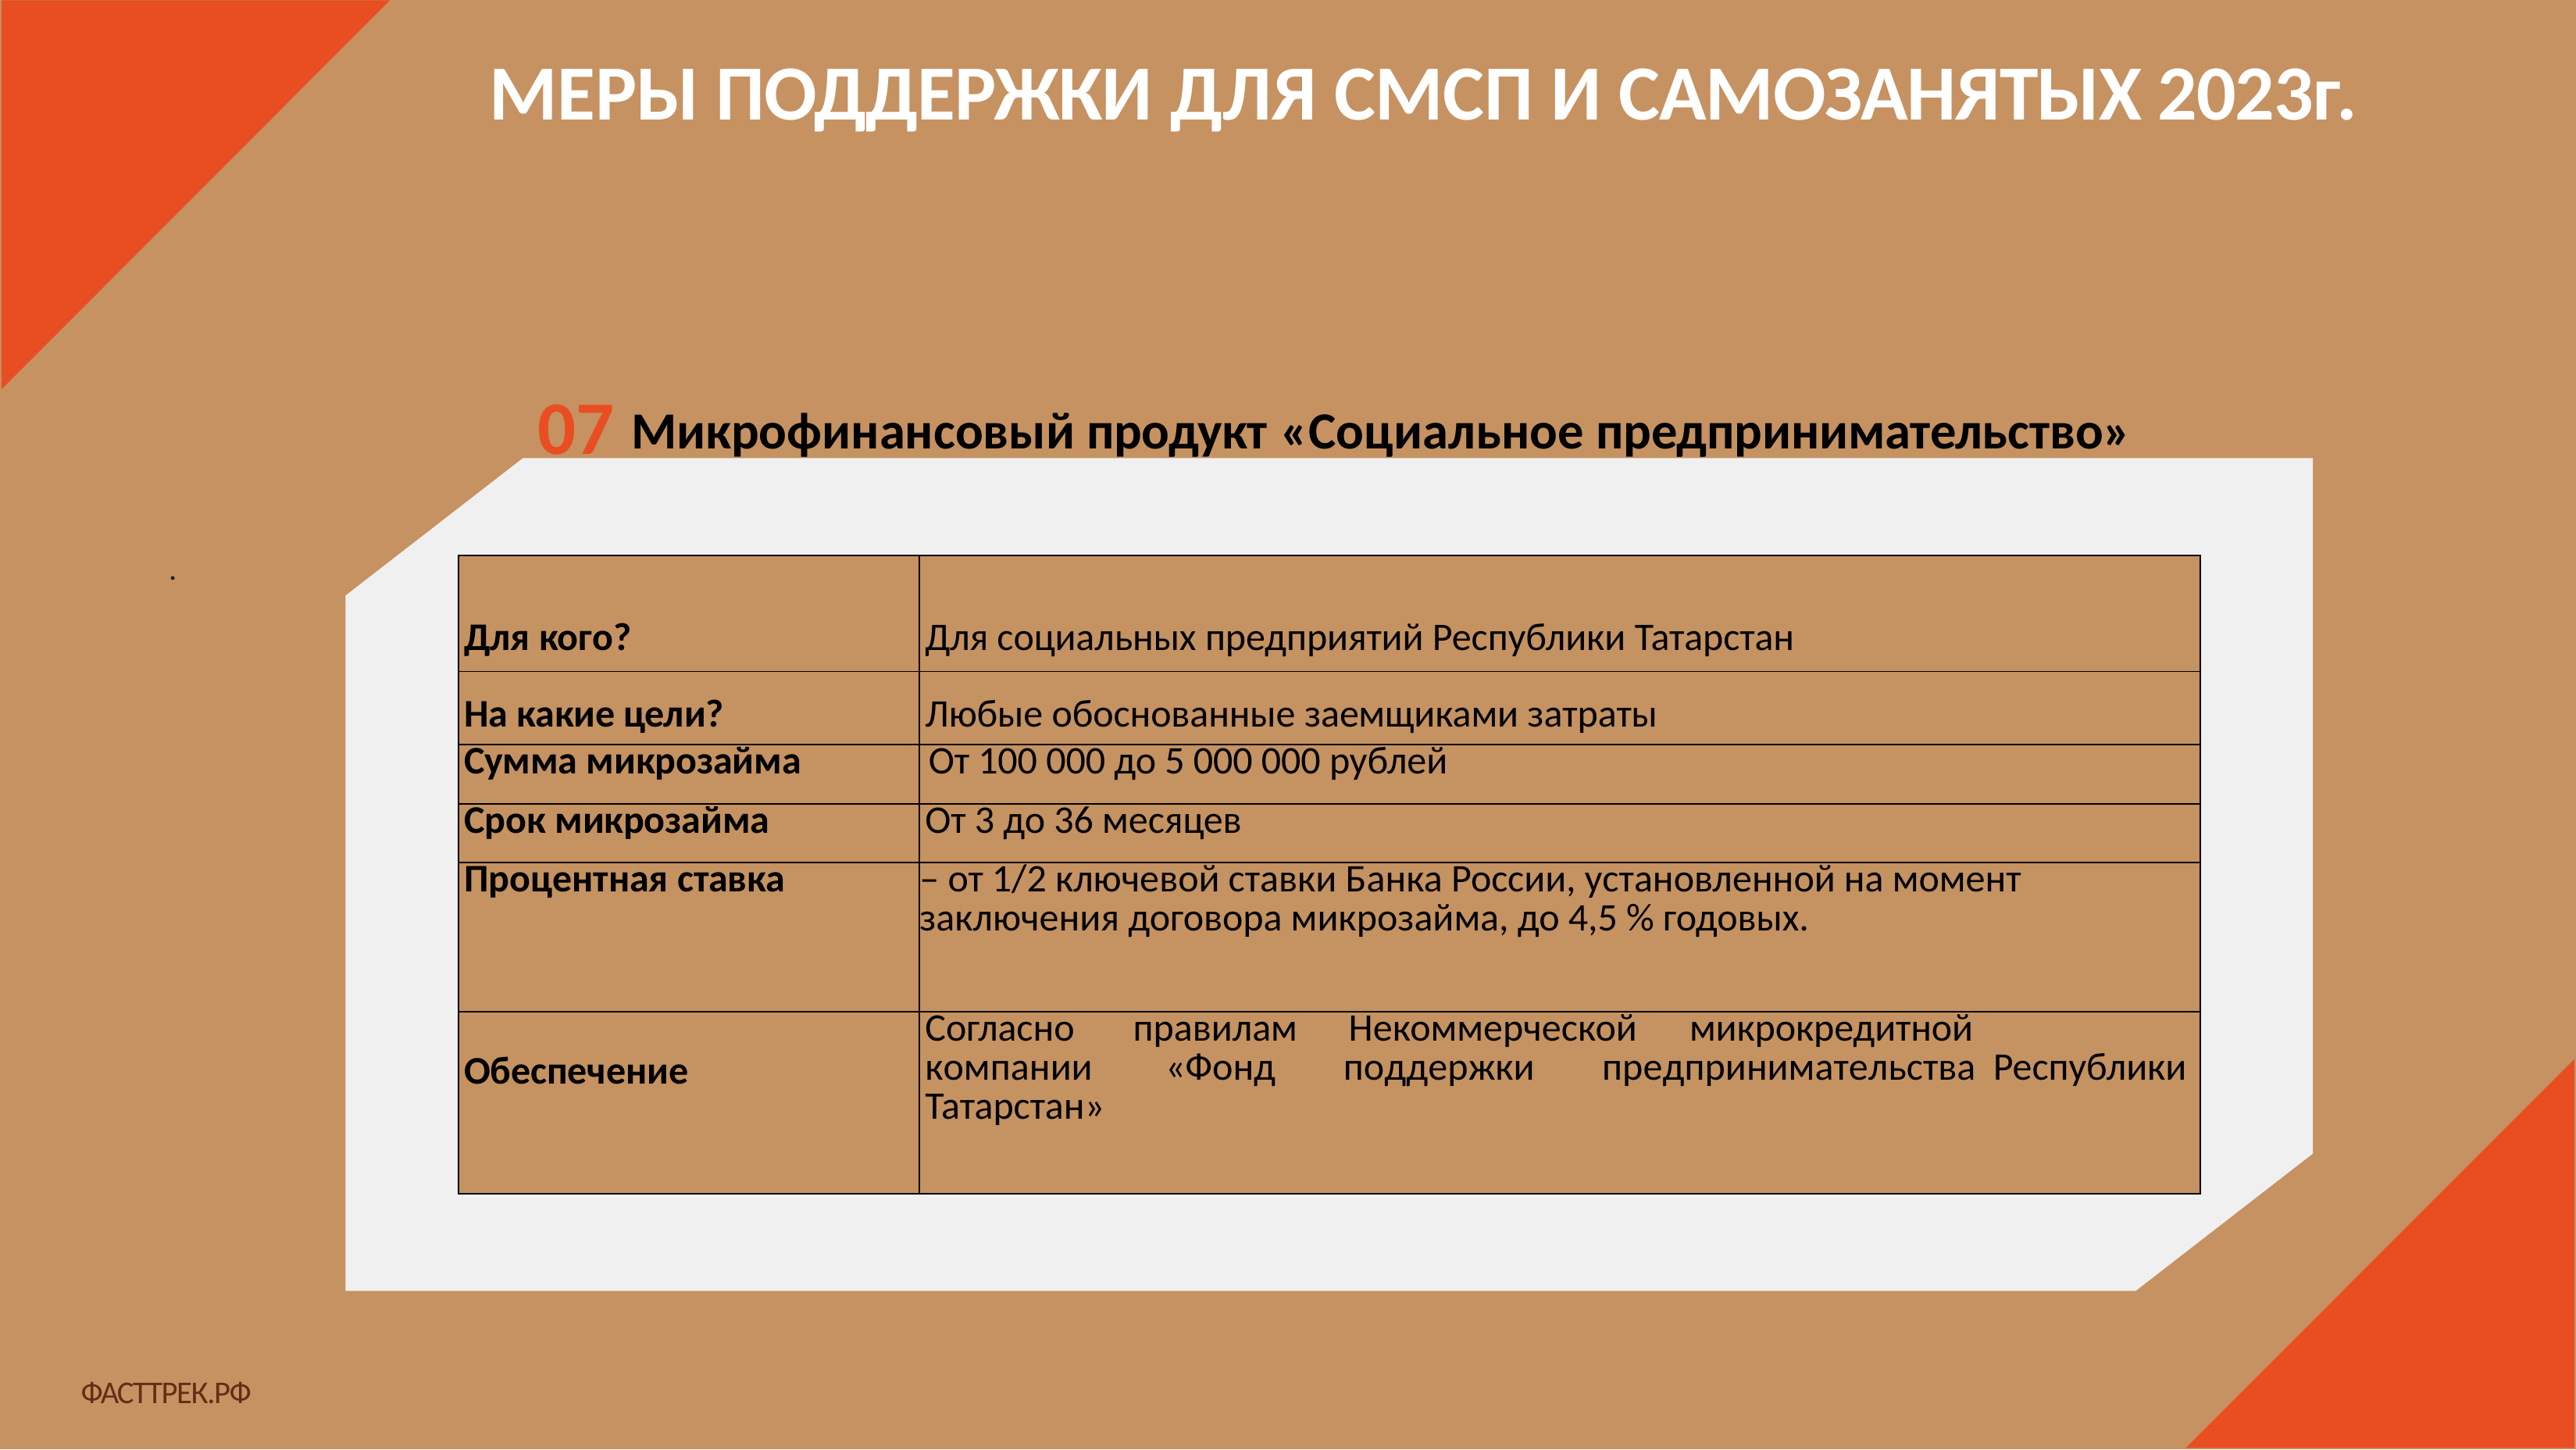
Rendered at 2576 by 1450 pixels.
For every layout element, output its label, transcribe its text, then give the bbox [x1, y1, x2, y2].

table_cell Сумма микрозайма [459, 745, 919, 803]
table_cell Любые обоснованные заемщиками затраты [920, 672, 2200, 744]
table_cell Процентная ставка [459, 863, 919, 1011]
text_box ФАСТТРЕК.РФ [79, 1378, 255, 1410]
table_header Для социальных предприятий Республики Татарстан [920, 556, 2200, 671]
text_box [2185, 1059, 2574, 1448]
table_cell Обеспечение [459, 1012, 919, 1193]
table_header Для кого? [459, 556, 919, 671]
table_cell От 3 до 36 месяцев [920, 805, 2200, 862]
table_cell – от 1/2 ключевой ставки Банка России, установленной на момент заключения договора микрозайма, до 4,5 % годовых. [920, 863, 2200, 1011]
text_box [1, 0, 391, 390]
text_box МЕРЫ ПОДДЕРЖКИ ДЛЯ СМСП И САМОЗАНЯТЫХ 2023г. [487, 40, 2452, 135]
text_box [345, 458, 2314, 1291]
text_box 07 Микрофинансовый продукт «Социальное предпринимательство» [536, 316, 2242, 475]
table_cell Срок микрозайма [459, 805, 919, 862]
table_cell На какие цели? [459, 672, 919, 744]
text_box . [166, 546, 179, 587]
table_cell Согласно правилам Некоммерческой микрокредитной компании «Фонд поддержки предпринимательства Республики Татарстан» [920, 1012, 2200, 1193]
table_cell От 100 000 до 5 000 000 рублей [920, 745, 2200, 803]
